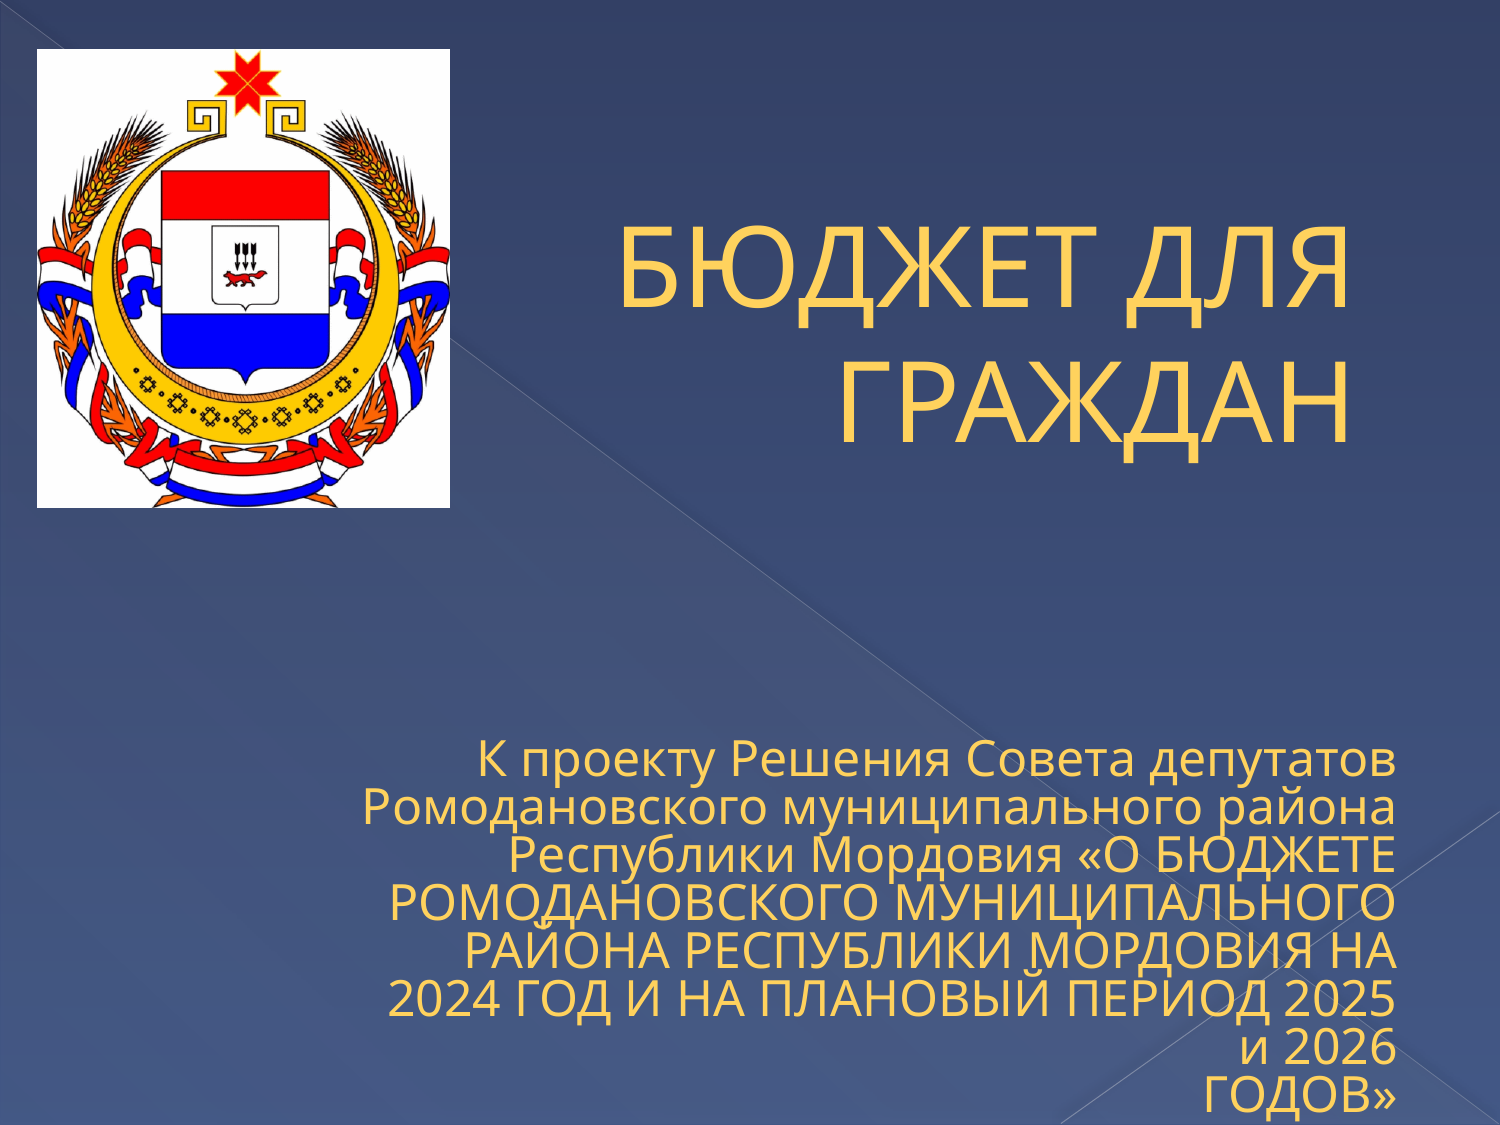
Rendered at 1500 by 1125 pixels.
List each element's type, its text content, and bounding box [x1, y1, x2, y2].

text_box БЮДЖЕТ ДЛЯ ГРАЖДАН [455, 185, 1373, 474]
picture [37, 49, 451, 508]
text_box К проекту Решения Совета депутатов Ромодановского муниципального района Республики Мордовия «О БЮДЖЕТЕ РОМОДАНОВСКОГО МУНИЦИПАЛЬНОГО РАЙОНА РЕСПУБЛИКИ МОРДОВИЯ НА 2024 ГОД И НА ПЛАНОВЫЙ ПЕРИОД 2025 и 2026 ГОДОВ» [337, 574, 1413, 1125]
